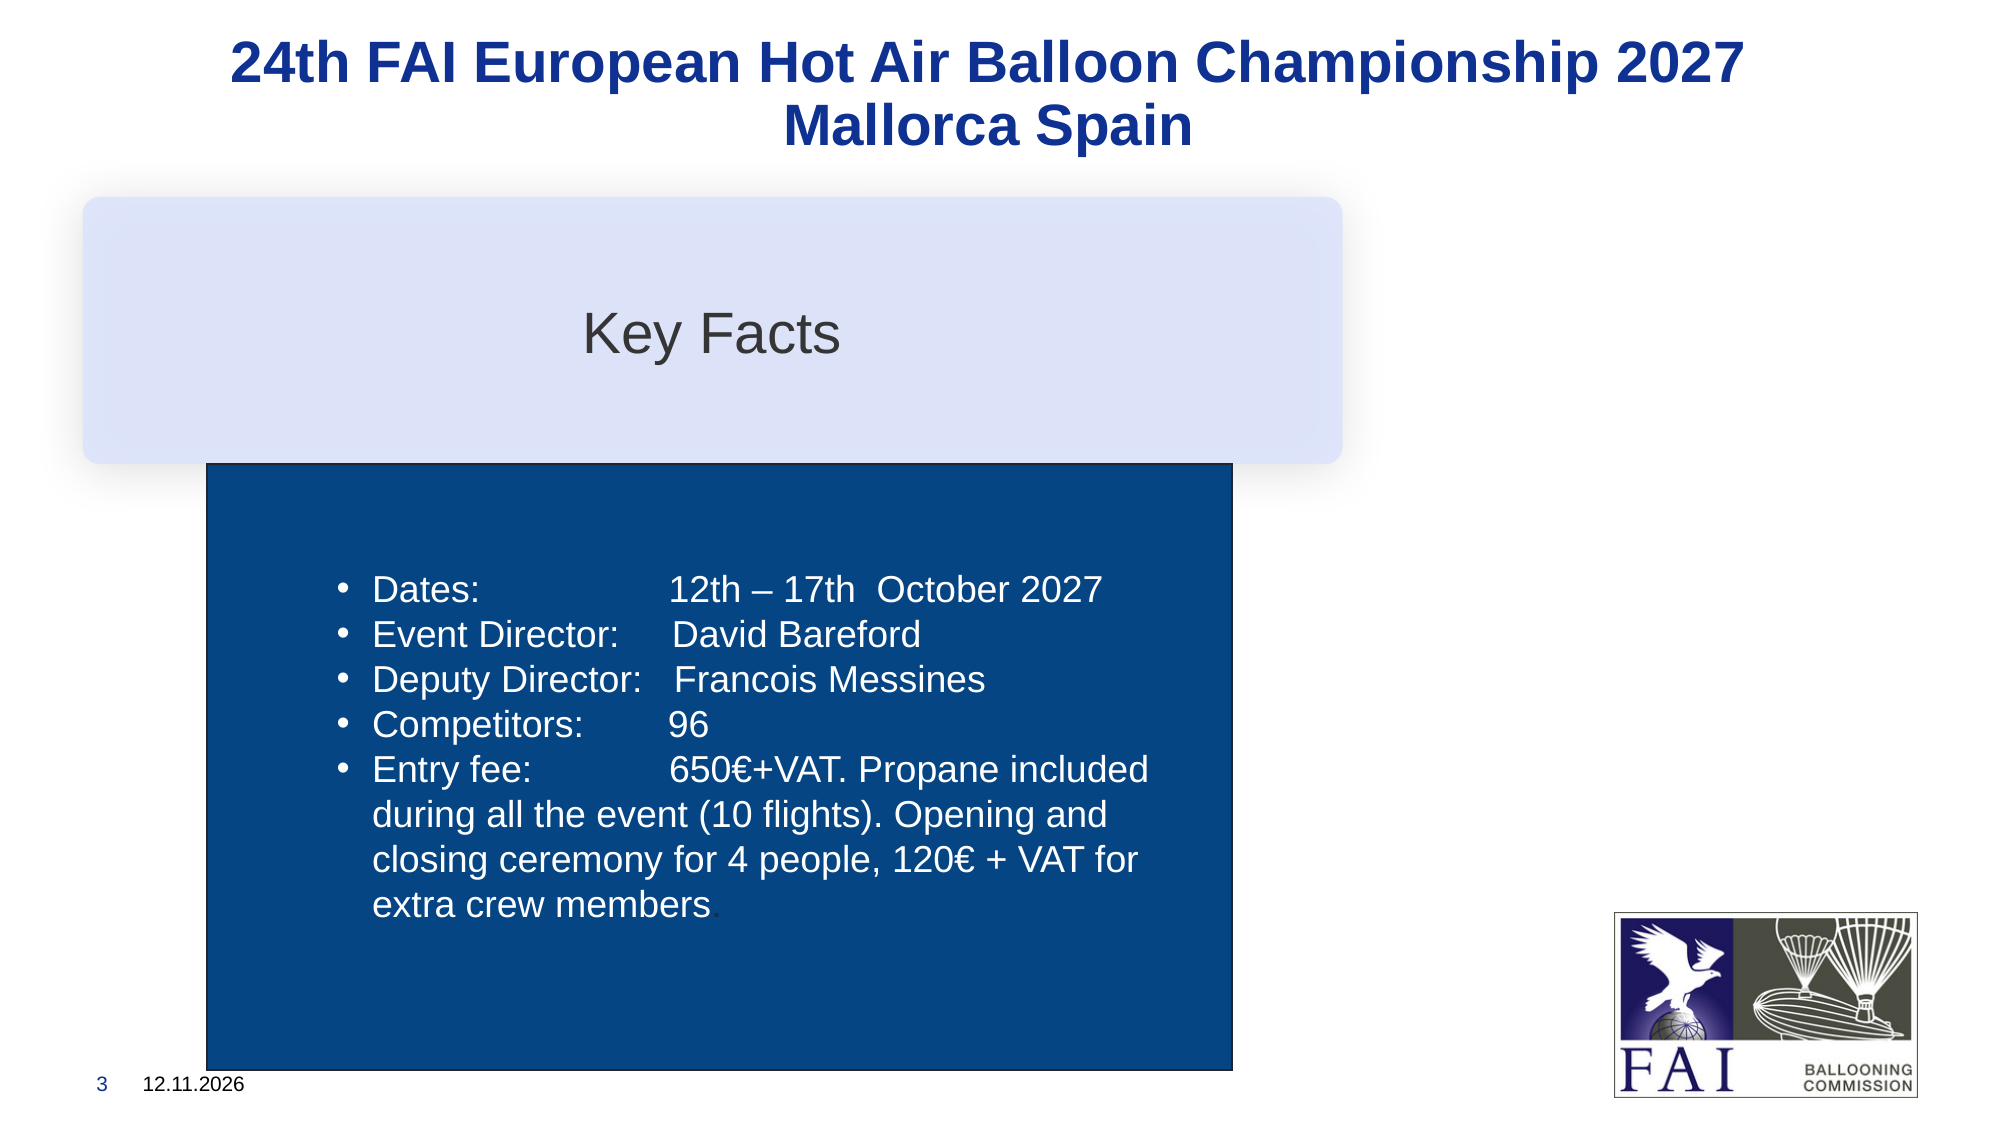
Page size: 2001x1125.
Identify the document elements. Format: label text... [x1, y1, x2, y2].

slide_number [143, 1071, 256, 1125]
title 24th FAI European Hot Air Balloon Championship 2027 Mallorca Spain [96, 72, 1881, 159]
slide_number 3 [96, 1071, 143, 1125]
picture [1614, 912, 1918, 1098]
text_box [82, 196, 1343, 1071]
